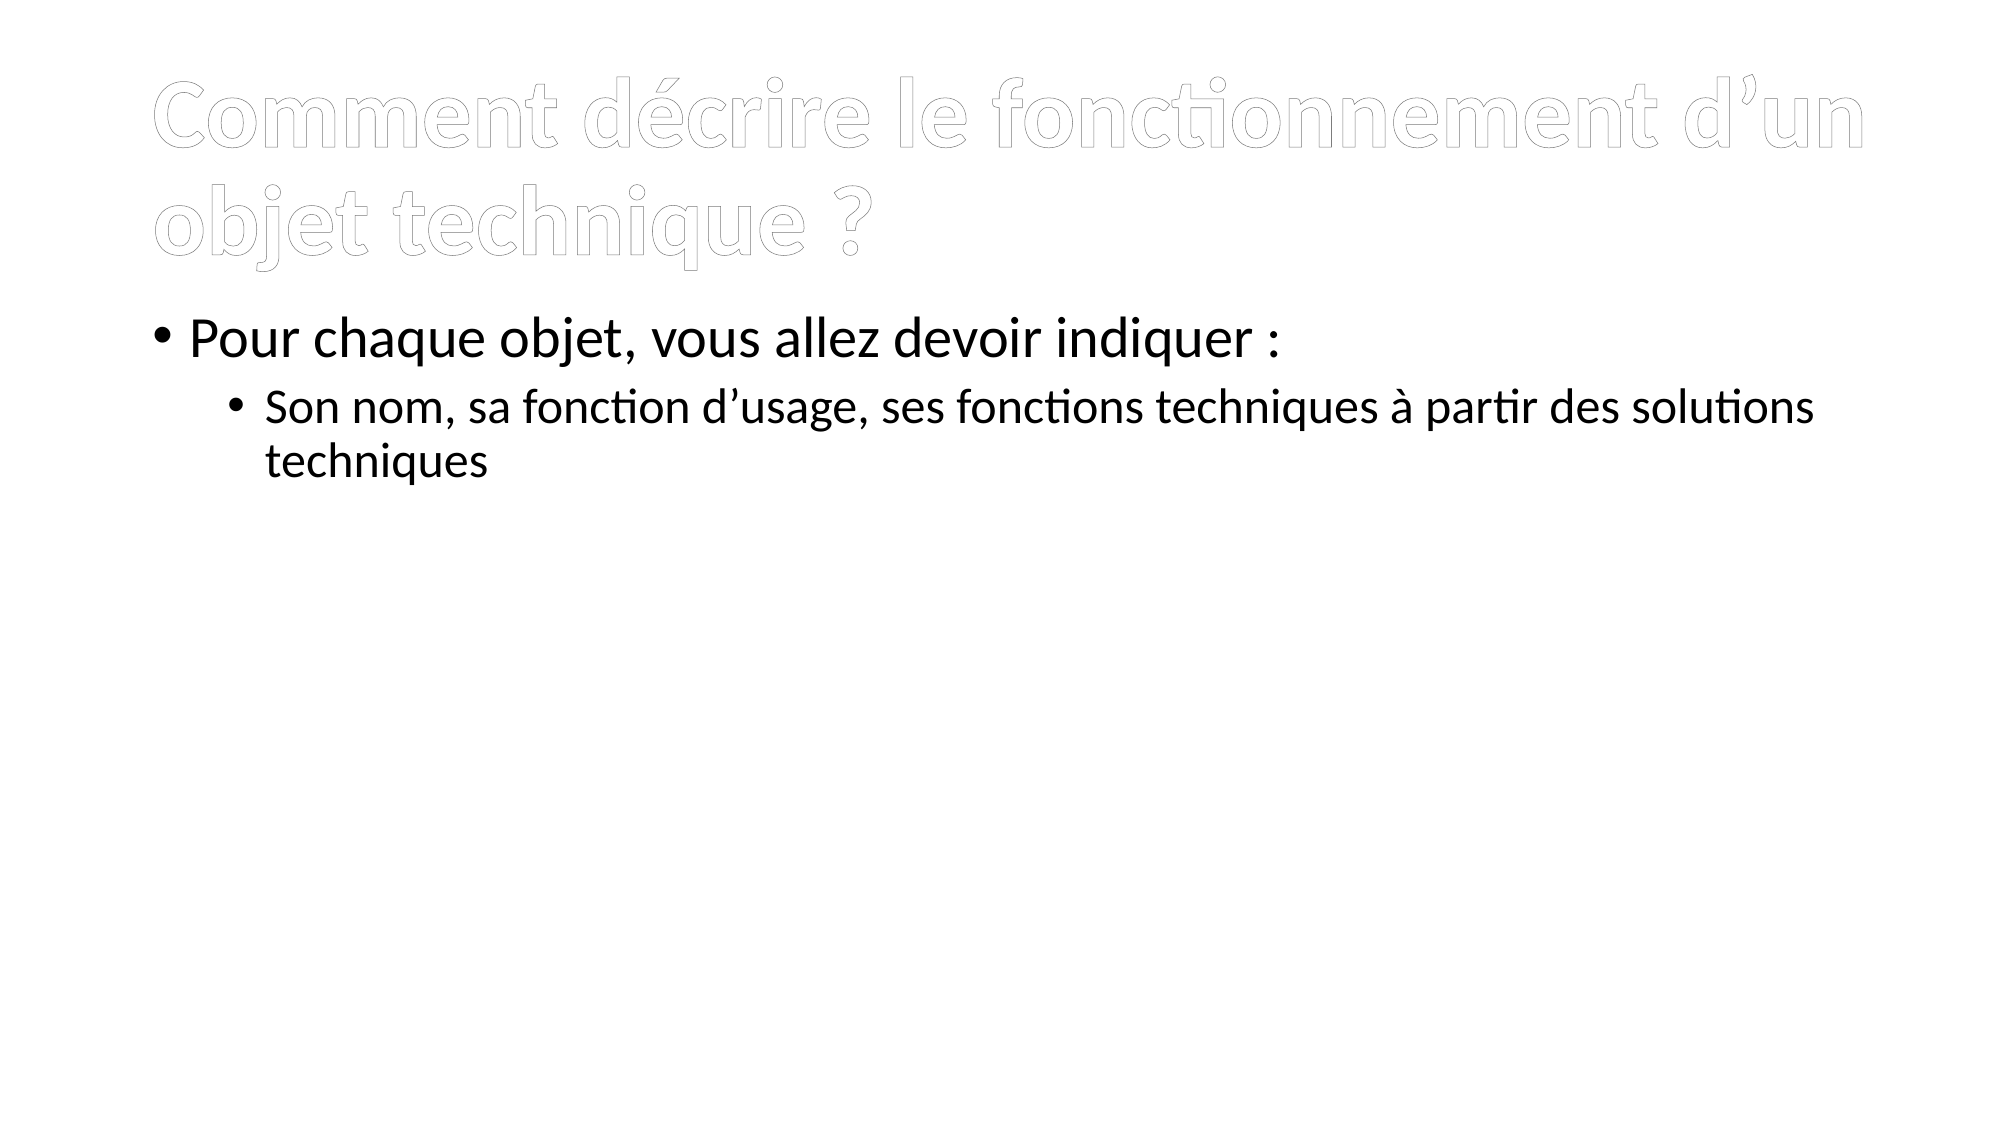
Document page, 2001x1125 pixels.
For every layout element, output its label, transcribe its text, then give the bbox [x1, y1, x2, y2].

title Comment décrire le fonctionnement d’un objet technique ? [137, 53, 1934, 284]
list Pour chaque objet, vous allez devoir indiquer : Son nom, sa fonction d’usage, ses fonctions techniques à partir des solutions techniques [137, 299, 1863, 1014]
